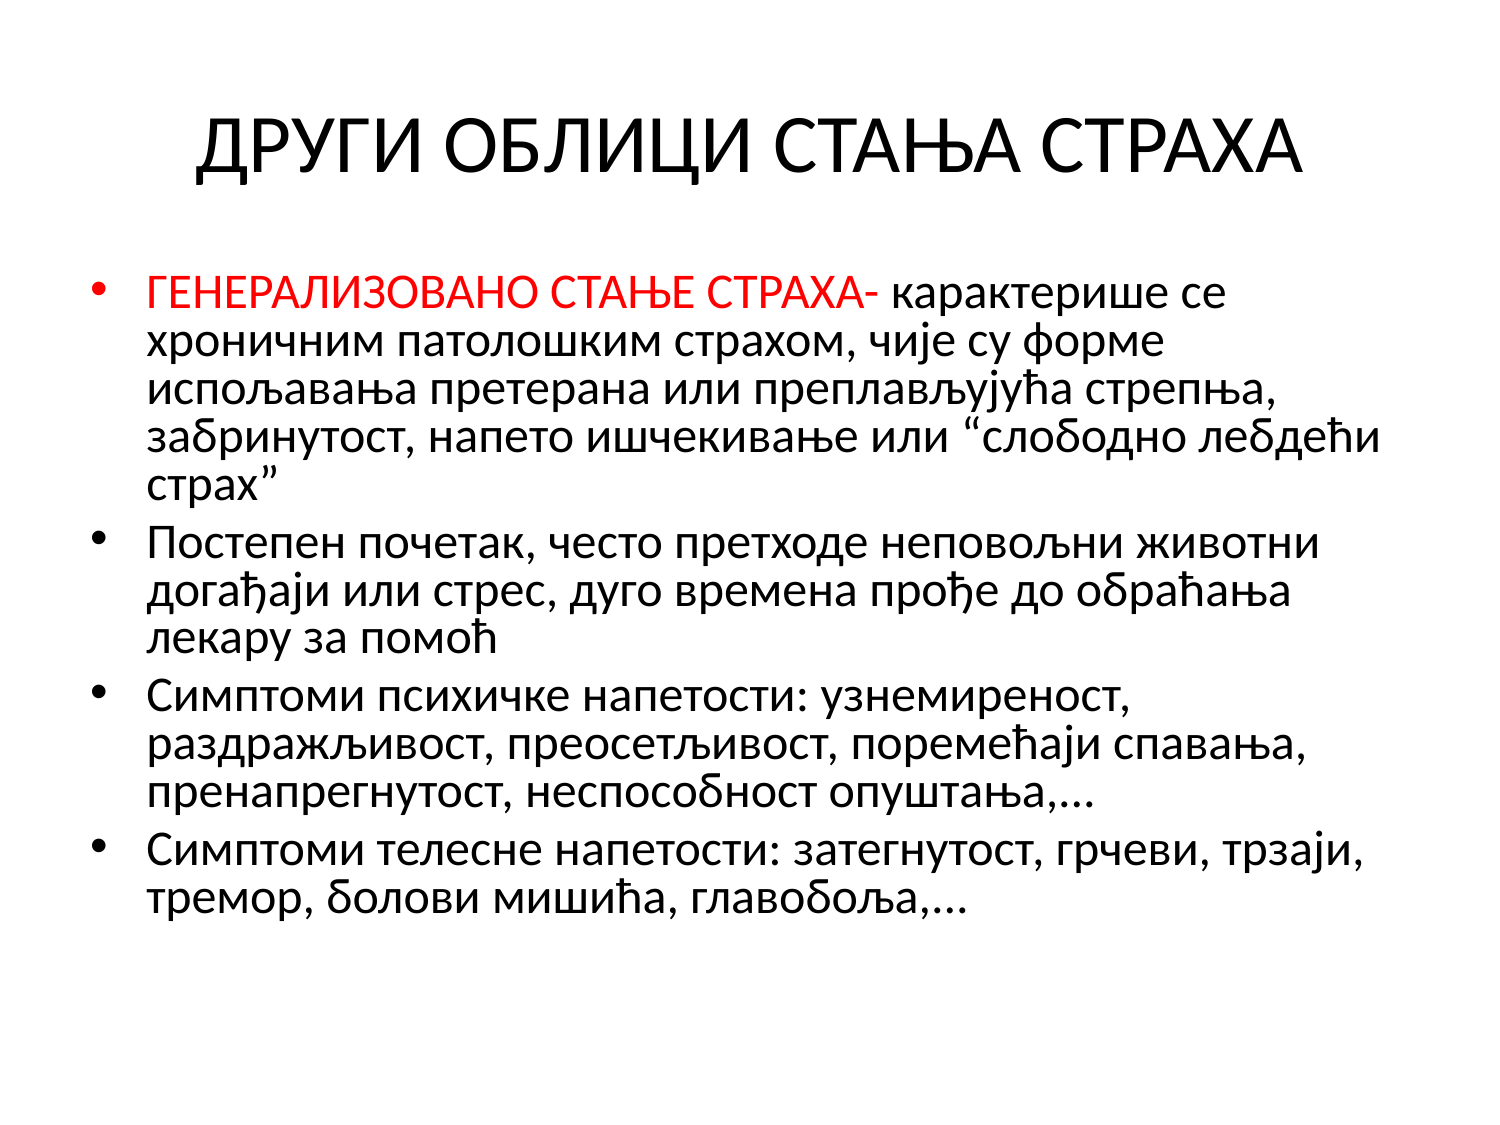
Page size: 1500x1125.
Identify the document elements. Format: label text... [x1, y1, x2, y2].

list ГЕНЕРАЛИЗОВАНО СТАЊЕ СТРАХА- карактерише се хроничним патолошким страхом, чије су форме испољавања претерана или преплављујућа стрепња, забринутост, напето ишчекивање или “слободно лебдећи страх” Постепен почетак, често претходе неповољни животни догађаји или стрес, дуго времена прође до обраћања лекару за помоћ Симптоми психичке напетости: узнемиреност, раздражљивост, преосетљивост, поремећаји спавања, пренапрегнутост, неспособност опуштања,... Симптоми телесне напетости: затегнутост, грчеви, трзаји, тремор, болови мишића, главобоља,... [75, 262, 1425, 1005]
title ДРУГИ ОБЛИЦИ СТАЊА СТРАХА [75, 45, 1425, 233]
